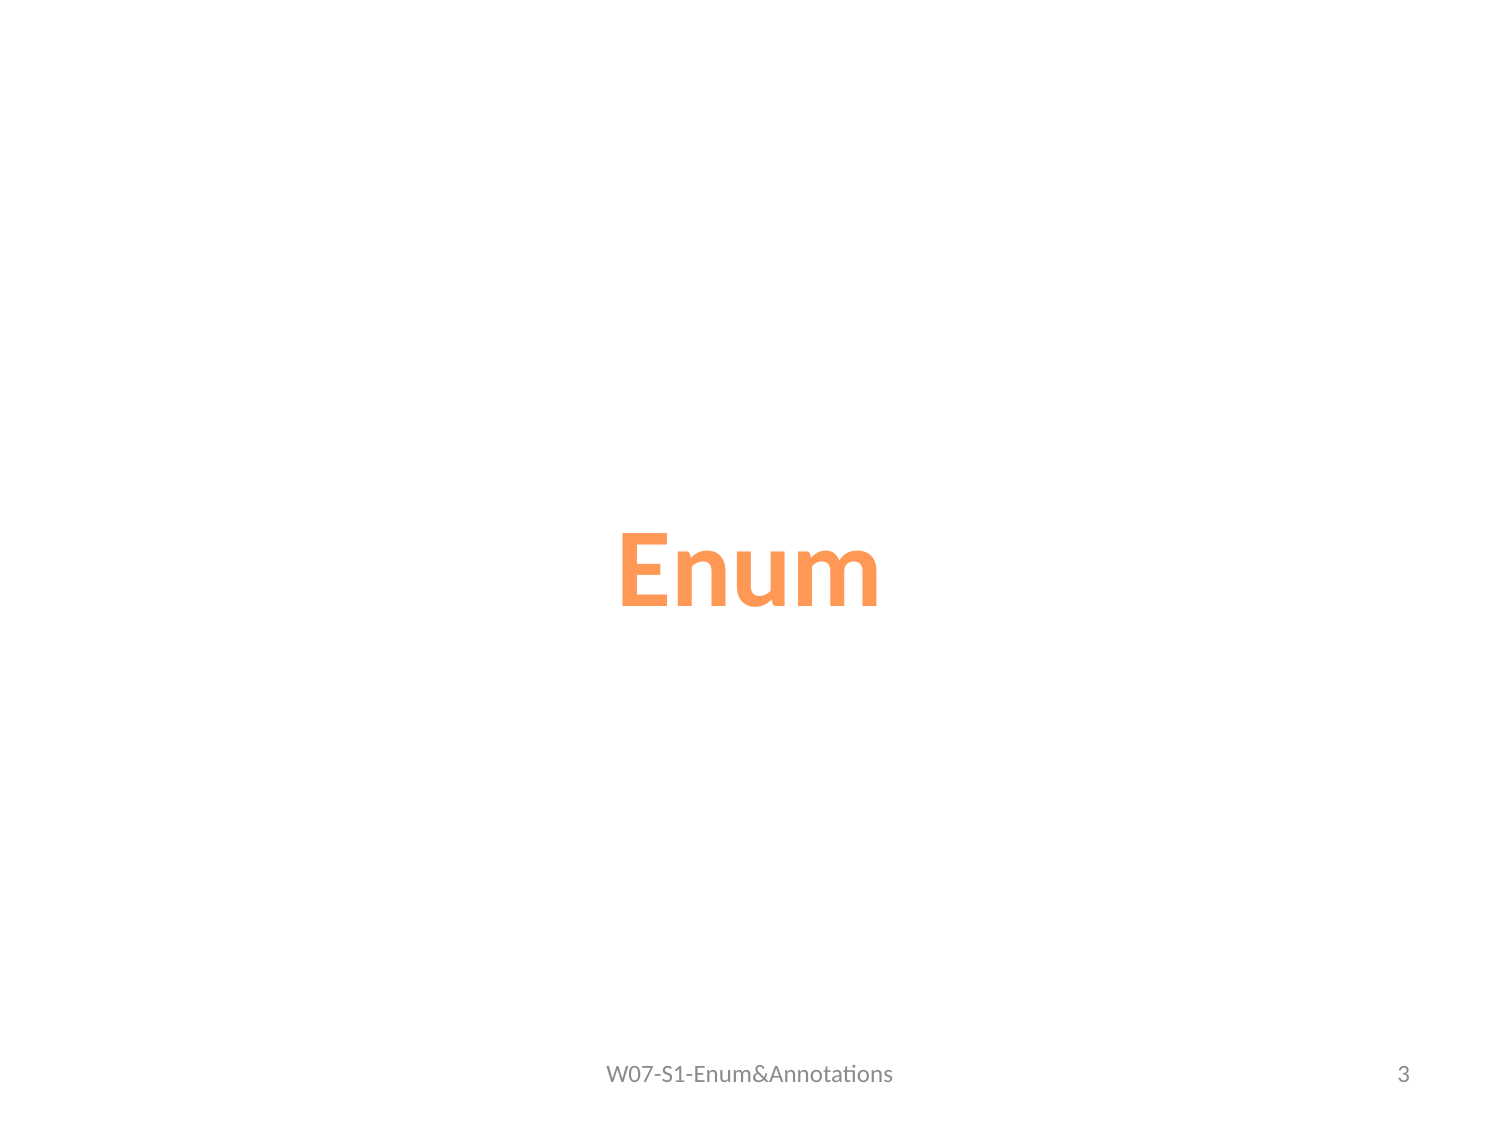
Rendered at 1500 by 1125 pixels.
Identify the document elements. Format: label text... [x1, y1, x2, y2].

text_box Enum [601, 486, 899, 637]
slide_number 3 [1074, 1042, 1425, 1103]
footer W07-S1-Enum&Annotations [512, 1042, 988, 1103]
